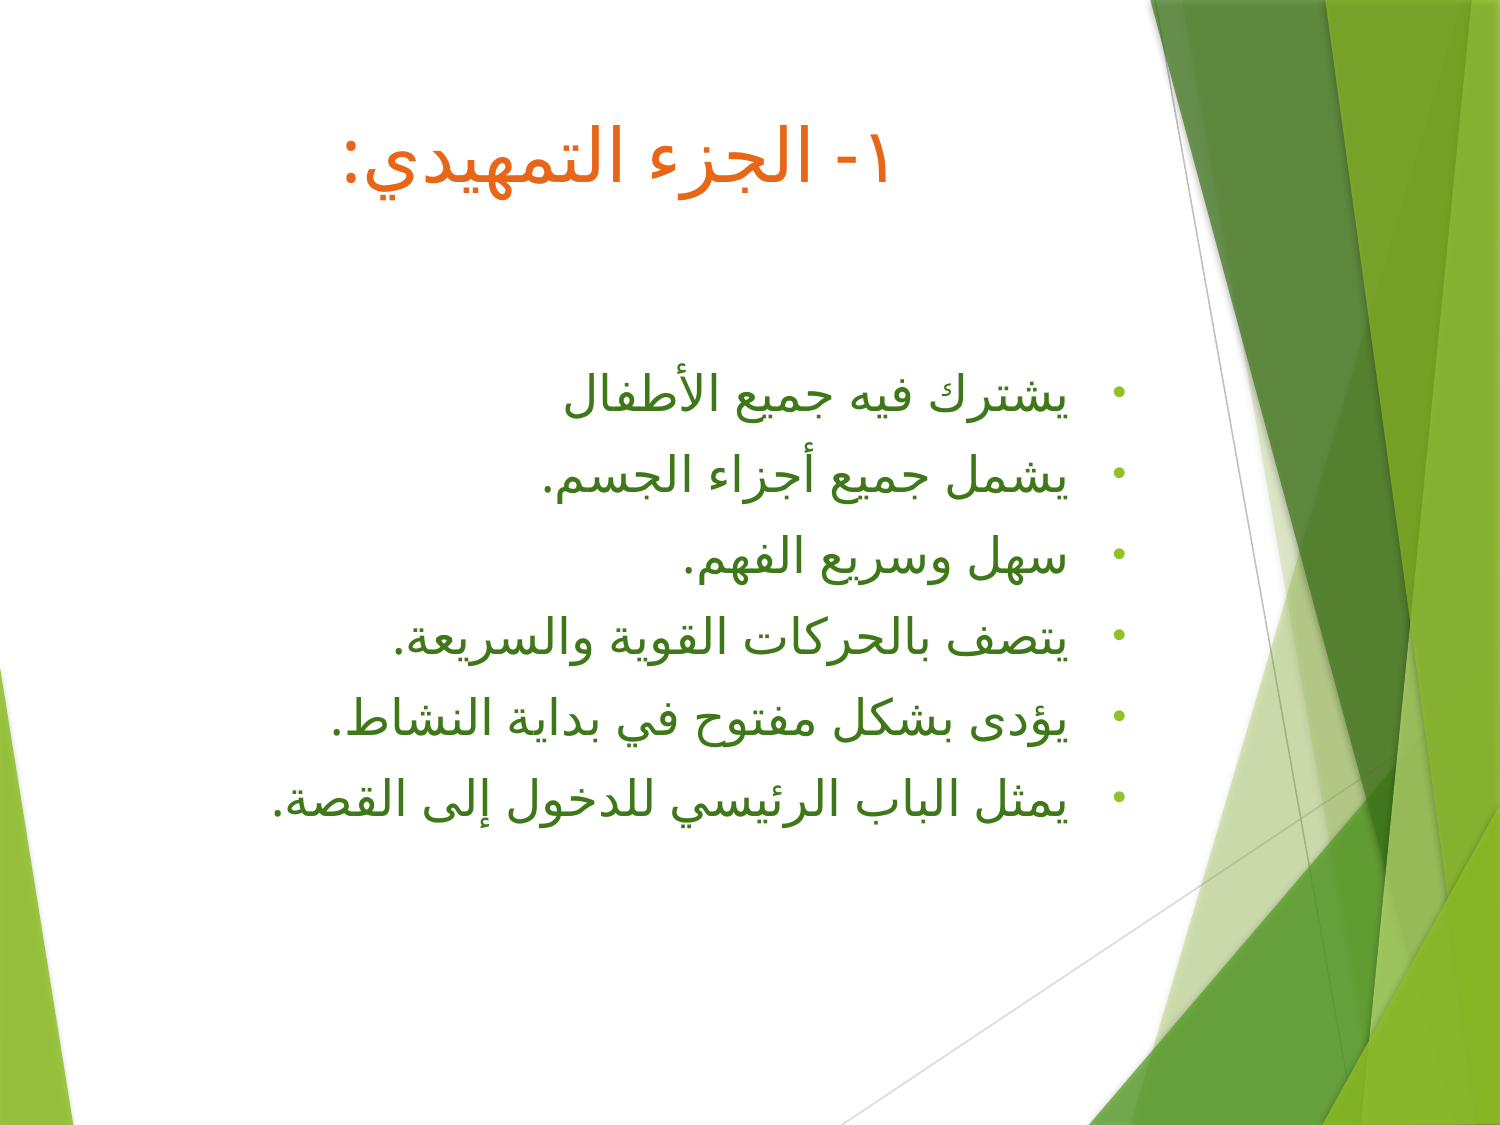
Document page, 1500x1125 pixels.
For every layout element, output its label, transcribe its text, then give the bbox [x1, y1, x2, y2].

list يشترك فيه جميع الأطفال يشمل جميع أجزاء الجسم. سهل وسريع الفهم. يتصف بالحركات القوية والسريعة. يؤدى بشكل مفتوح في بداية النشاط. يمثل الباب الرئيسي للدخول إلى القصة. [99, 354, 1142, 992]
title ١- الجزء التمهيدي: [99, 99, 1142, 317]
